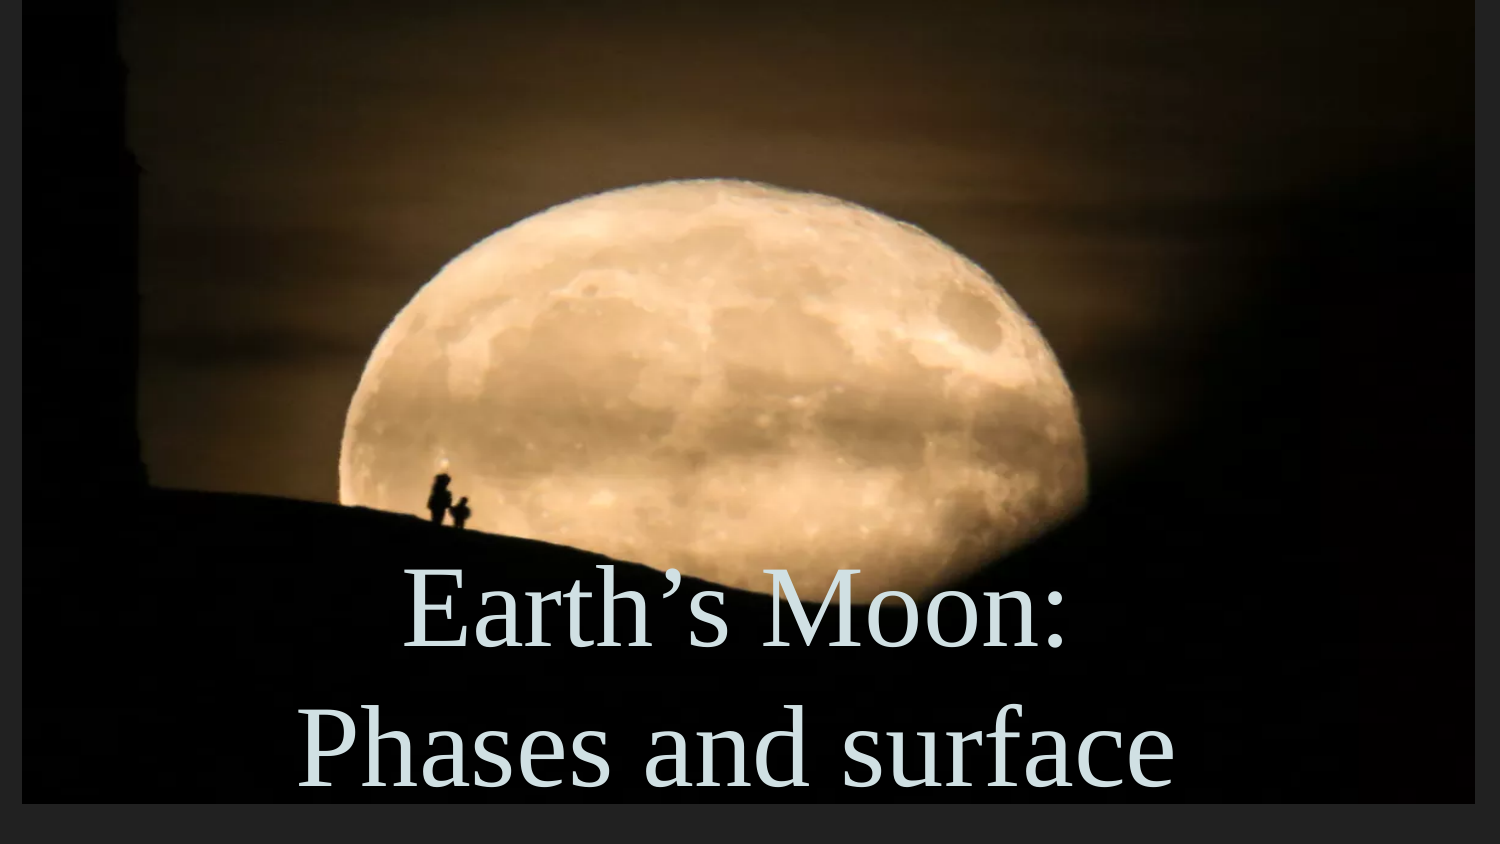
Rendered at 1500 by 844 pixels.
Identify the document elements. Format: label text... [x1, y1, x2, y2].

title Earth’s Moon: Phases and surface [10, 508, 1464, 826]
picture [22, 0, 1476, 804]
